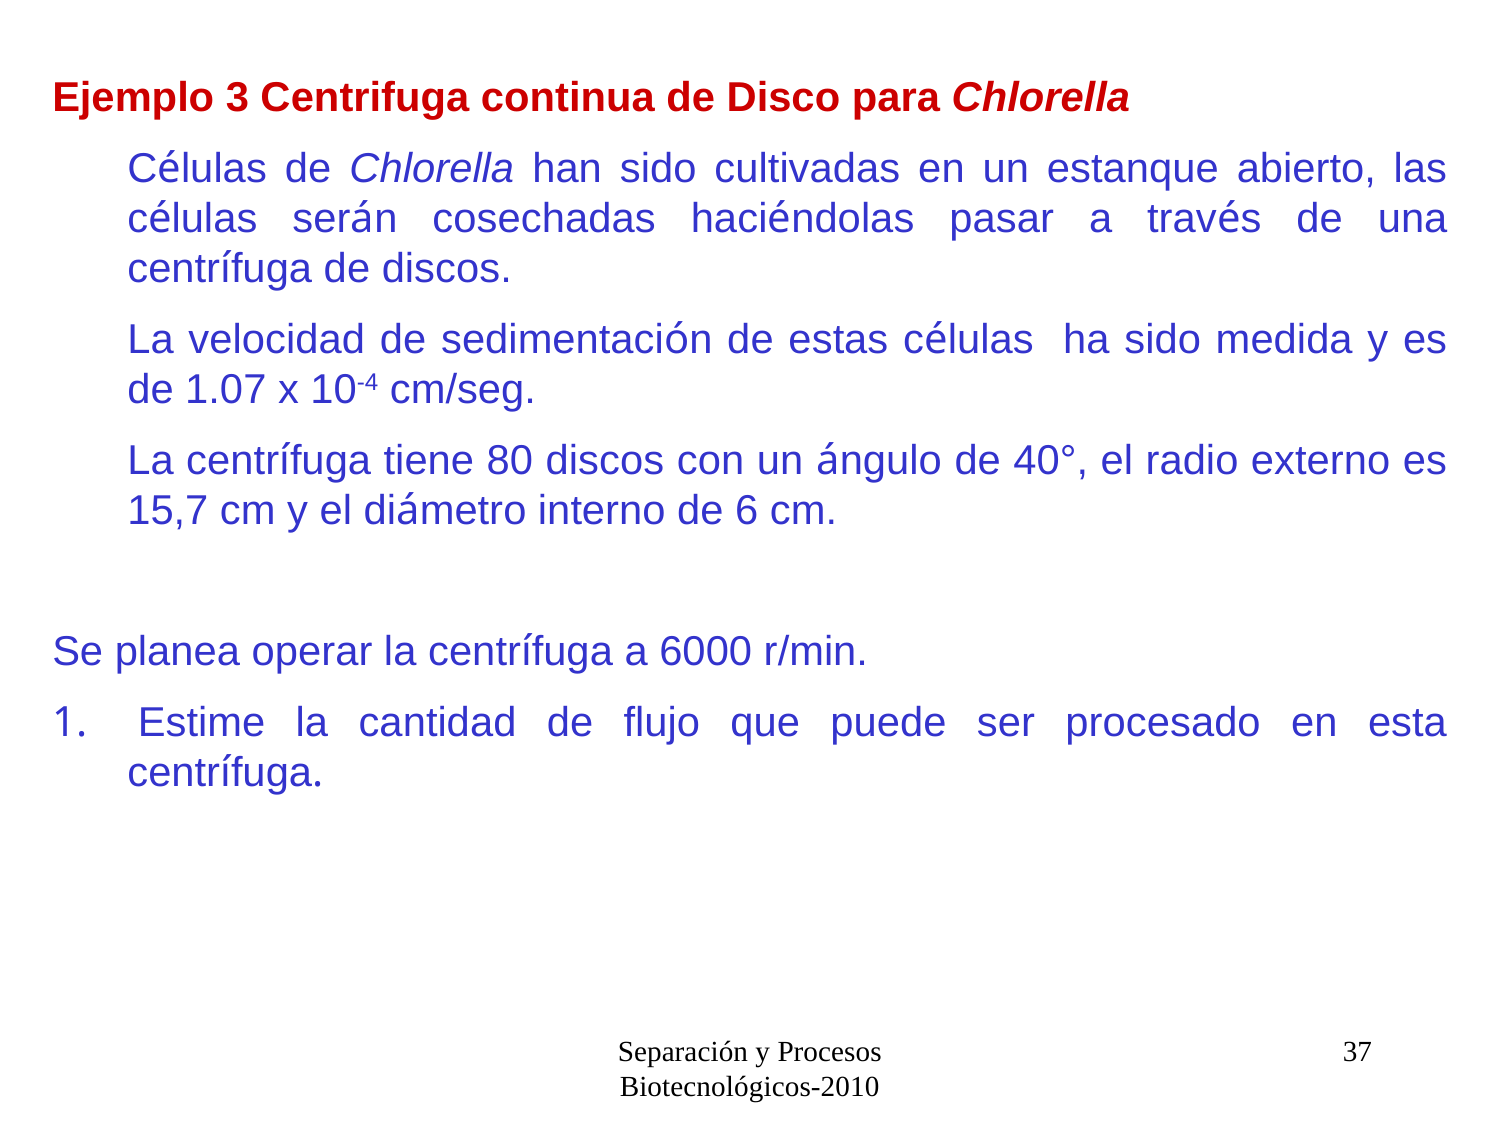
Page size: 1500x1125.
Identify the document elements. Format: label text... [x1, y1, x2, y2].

text_box Ejemplo 3 Centrifuga continua de Disco para Chlorella Células de Chlorella han sido cultivadas en un estanque abierto, las células serán cosechadas haciéndolas pasar a través de una centrífuga de discos. La velocidad de sedimentación de estas células ha sido medida y es de 1.07 x 10-4 cm/seg. La centrífuga tiene 80 discos con un ángulo de 40°, el radio externo es 15,7 cm y el diámetro interno de 6 cm. Se planea operar la centrífuga a 6000 r/min. Estime la cantidad de flujo que puede ser procesado en esta centrífuga. [37, 62, 1463, 803]
footer Separación y Procesos Biotecnológicos-2010 [512, 1024, 988, 1101]
slide_number 37 [1074, 1024, 1388, 1101]
